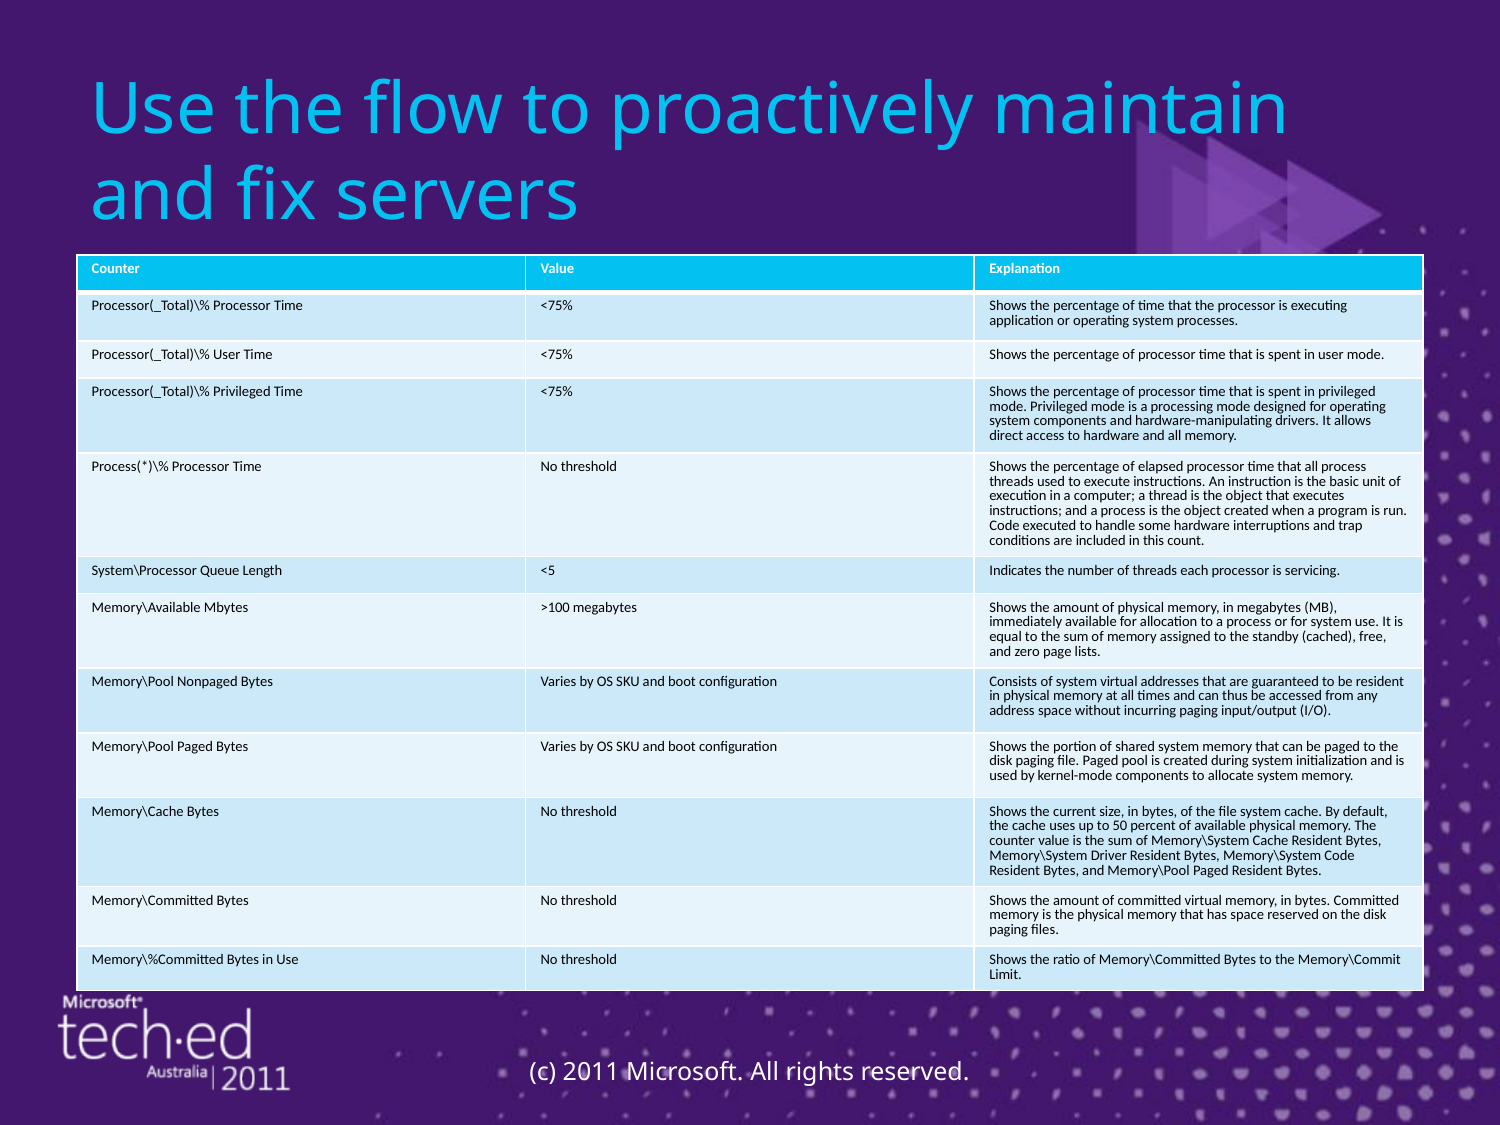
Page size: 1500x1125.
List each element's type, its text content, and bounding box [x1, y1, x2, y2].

table_cell Shows the current size, in bytes, of the file system cache. By default, the cache uses up to 50 percent of available physical memory. The counter value is the sum of Memory\System Cache Resident Bytes, Memory\System Driver Resident Bytes, Memory\System Code Resident Bytes, and Memory\Pool Paged Resident Bytes. [975, 798, 1422, 886]
table_cell No threshold [526, 798, 973, 886]
table_cell Memory\Pool Nonpaged Bytes [78, 669, 525, 732]
table_cell Memory\Available Mbytes [78, 594, 525, 667]
table_cell Shows the percentage of processor time that is spent in privileged mode. Privileged mode is a processing mode designed for operating system components and hardware-manipulating drivers. It allows direct access to hardware and all memory. [975, 379, 1422, 452]
table_cell Processor(_Total)\% User Time [78, 342, 525, 377]
table_cell Shows the amount of physical memory, in megabytes (MB), immediately available for allocation to a process or for system use. It is equal to the sum of memory assigned to the standby (cached), free, and zero page lists. [975, 594, 1422, 667]
table_header Counter [78, 256, 525, 290]
table_cell Indicates the number of threads each processor is servicing. [975, 557, 1422, 593]
table_cell Varies by OS SKU and boot configuration [526, 669, 973, 732]
table_cell Shows the portion of shared system memory that can be paged to the disk paging file. Paged pool is created during system initialization and is used by kernel-mode components to allocate system memory. [975, 734, 1422, 797]
table_cell Memory\Committed Bytes [78, 887, 525, 945]
picture [0, 0, 1500, 1125]
table_cell Shows the percentage of processor time that is spent in user mode. [975, 342, 1422, 377]
table_cell <75% [526, 295, 973, 340]
table_header Value [526, 256, 973, 290]
footer (c) 2011 Microsoft. All rights reserved. [512, 1042, 988, 1103]
table_cell Shows the ratio of Memory\Committed Bytes to the Memory\Commit Limit. [975, 947, 1422, 990]
table_cell Processor(_Total)\% Privileged Time [78, 379, 525, 452]
table_cell Memory\%Committed Bytes in Use [78, 947, 525, 990]
table_cell >100 megabytes [526, 594, 973, 667]
table_cell Shows the percentage of elapsed processor time that all process threads used to execute instructions. An instruction is the basic unit of execution in a computer; a thread is the object that executes instructions; and a process is the object created when a program is run. Code executed to handle some hardware interruptions and trap conditions are included in this count. [975, 454, 1422, 556]
table_cell Varies by OS SKU and boot configuration [526, 734, 973, 797]
table_cell Consists of system virtual addresses that are guaranteed to be resident in physical memory at all times and can thus be accessed from any address space without incurring paging input/output (I/O). [975, 669, 1422, 732]
table_cell System\Processor Queue Length [78, 557, 525, 593]
table_cell No threshold [526, 454, 973, 556]
table_cell No threshold [526, 947, 973, 990]
table_cell Shows the percentage of time that the processor is executing application or operating system processes. [975, 295, 1422, 340]
table_cell No threshold [526, 887, 973, 945]
table_header Explanation [975, 256, 1422, 290]
table_cell <75% [526, 342, 973, 377]
table_cell Processor(_Total)\% Processor Time [78, 295, 525, 340]
table_cell Memory\Pool Paged Bytes [78, 734, 525, 797]
table_cell Memory\Cache Bytes [78, 798, 525, 886]
table_cell <75% [526, 379, 973, 452]
table_cell Shows the amount of committed virtual memory, in bytes. Committed memory is the physical memory that has space reserved on the disk paging files. [975, 887, 1422, 945]
table_cell Process(*)\% Processor Time [78, 454, 525, 556]
title Use the flow to proactively maintain and fix servers [75, 54, 1425, 243]
table_cell <5 [526, 557, 973, 593]
